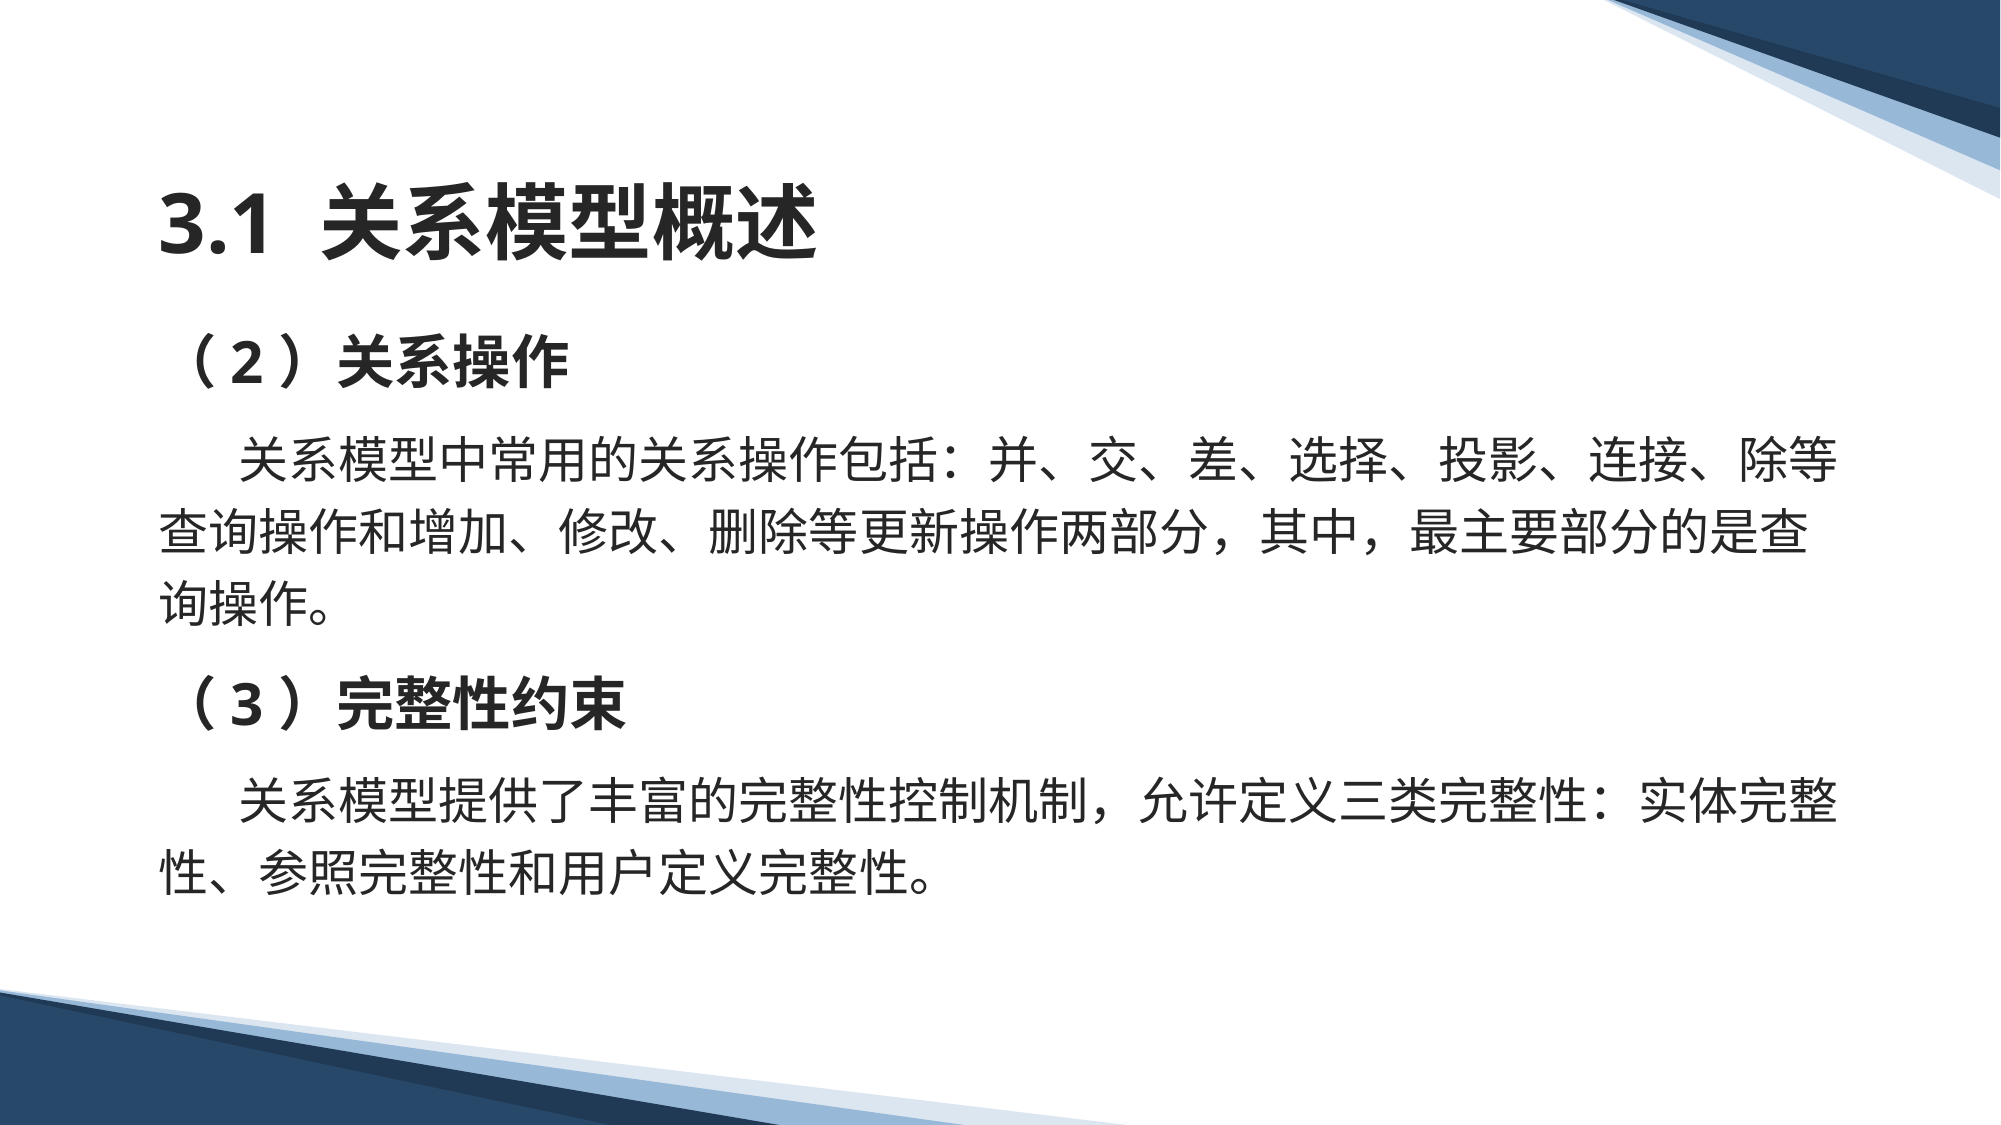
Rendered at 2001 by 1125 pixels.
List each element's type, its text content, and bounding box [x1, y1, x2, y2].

list （2）关系操作 关系模型中常用的关系操作包括：并、交、差、选择、投影、连接、除等查询操作和增加、修改、删除等更新操作两部分，其中，最主要部分的是查询操作。 （3）完整性约束 关系模型提供了丰富的完整性控制机制，允许定义三类完整性：实体完整性、参照完整性和用户定义完整性。 [143, 303, 1857, 1013]
title 3.1 关系模型概述 [143, 54, 1857, 280]
